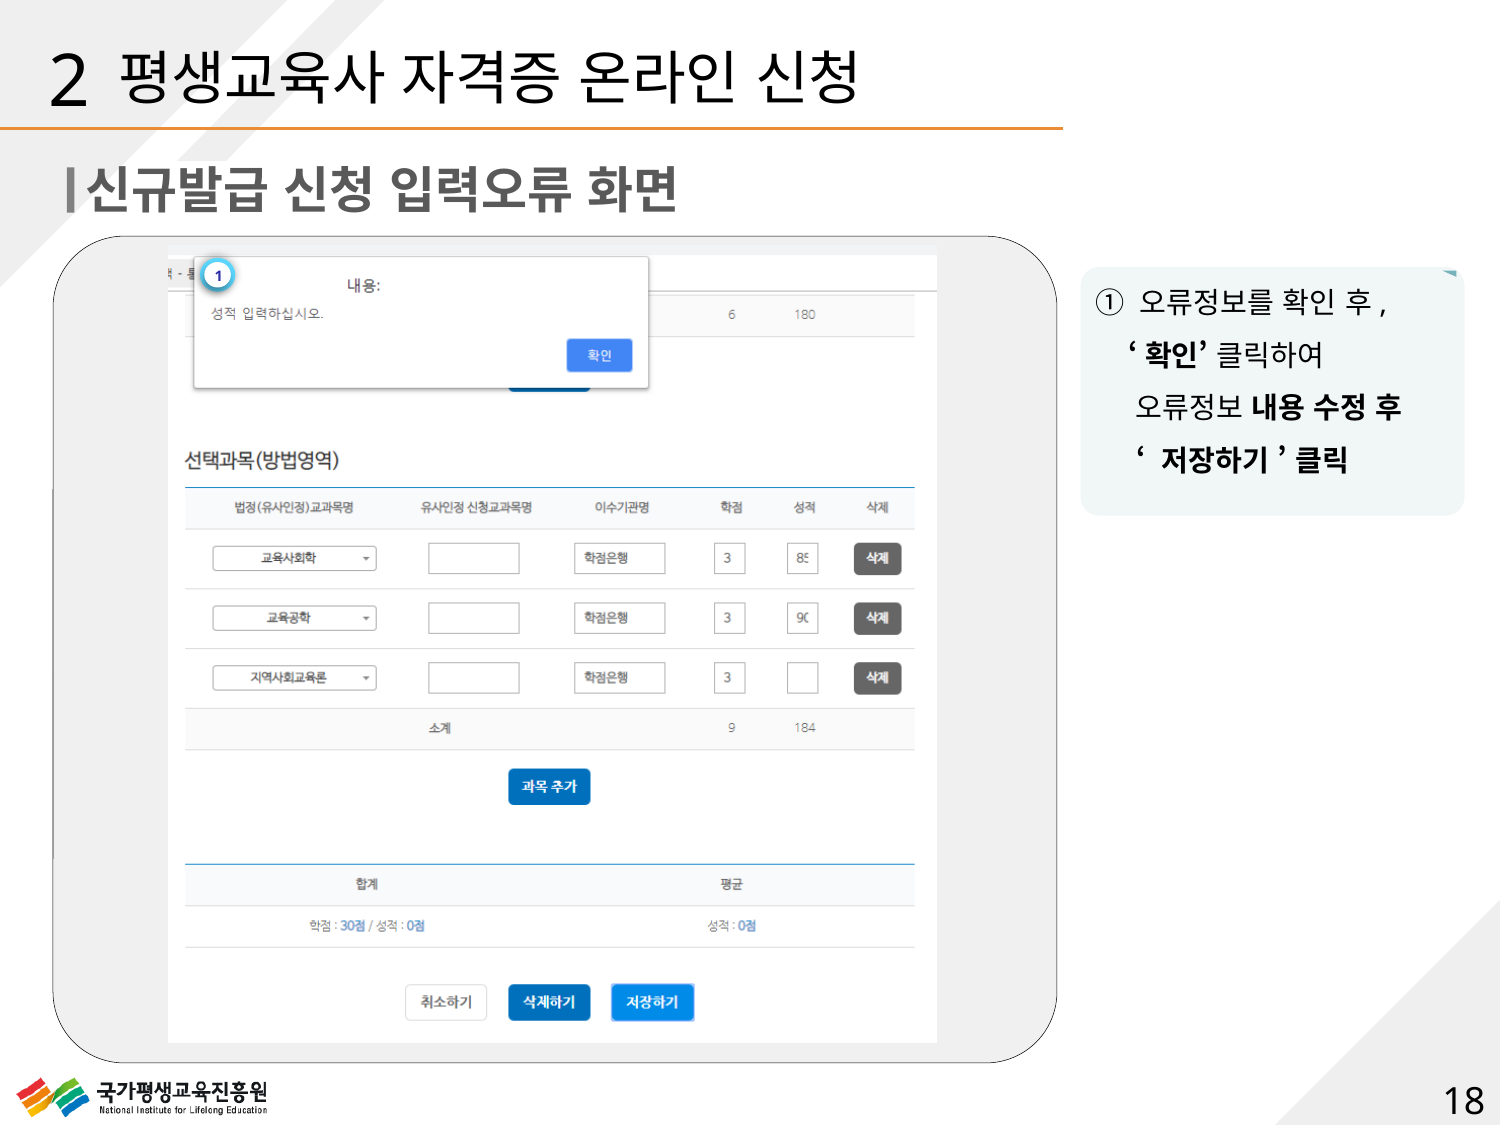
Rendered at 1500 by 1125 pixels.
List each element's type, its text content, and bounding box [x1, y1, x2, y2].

text_box 신규발급 신청 입력오류 화면 [70, 151, 1430, 226]
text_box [168, 245, 937, 1044]
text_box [198, 257, 239, 293]
picture [0, 1067, 286, 1125]
text_box 18 [1149, 1069, 1500, 1125]
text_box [1080, 266, 1465, 516]
